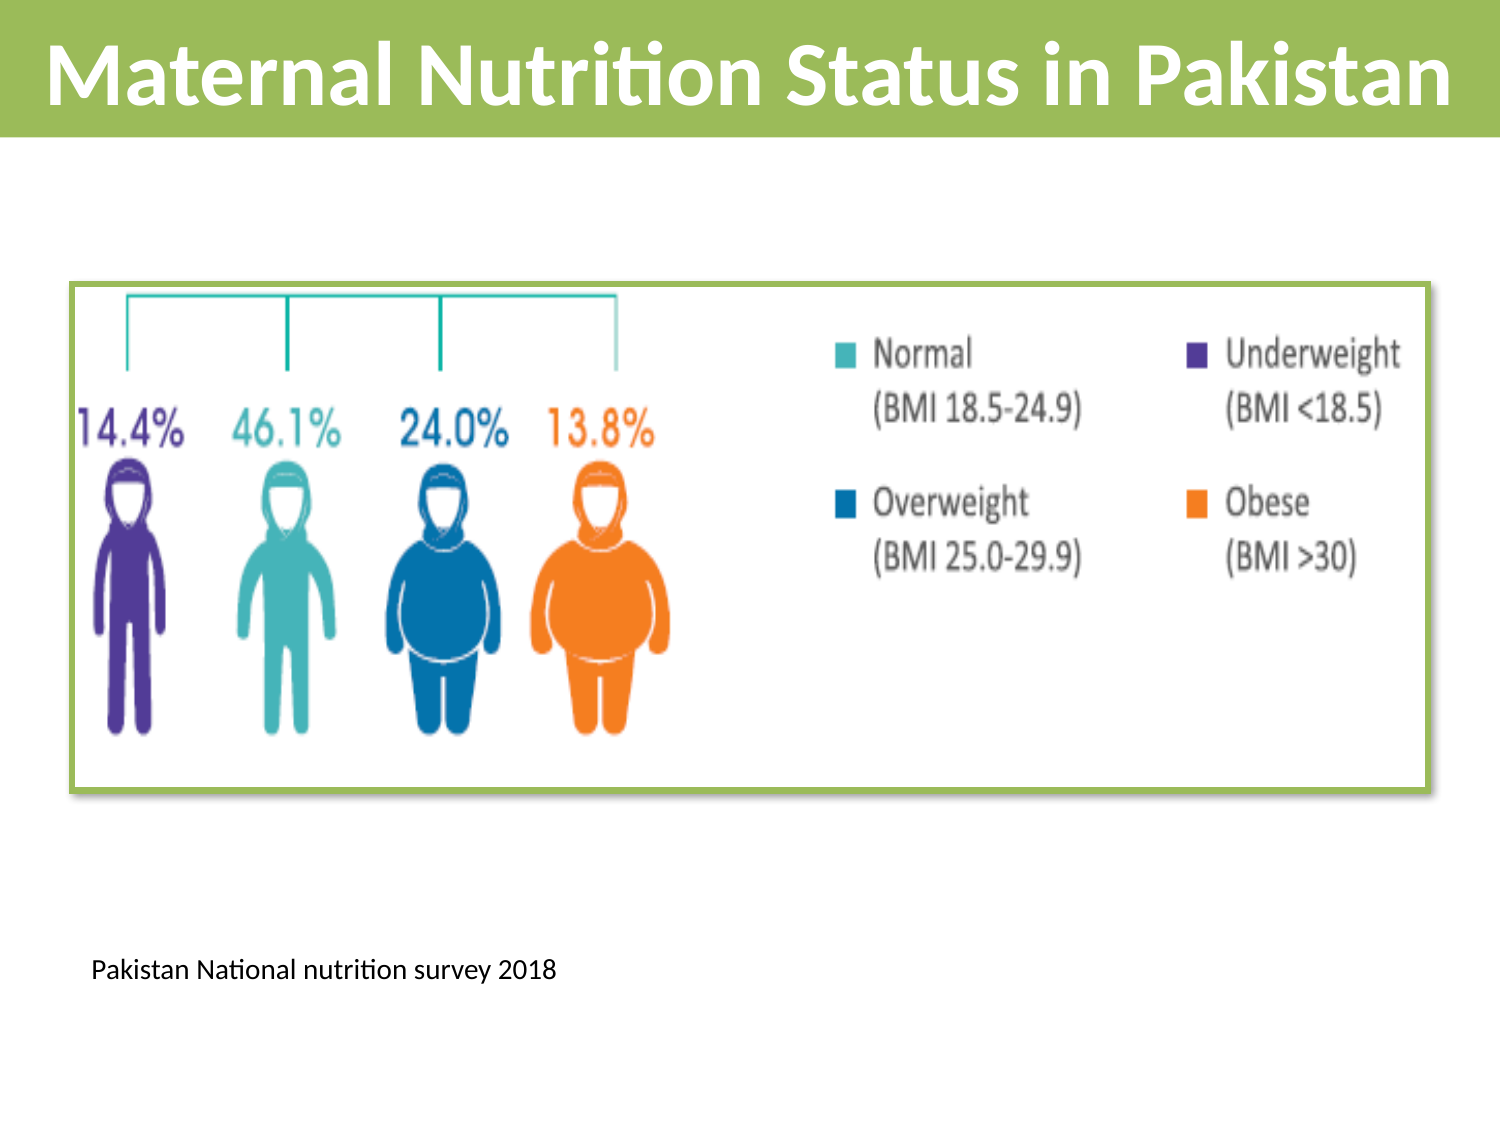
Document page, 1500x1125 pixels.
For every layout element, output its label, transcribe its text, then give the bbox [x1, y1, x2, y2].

picture [74, 287, 1426, 788]
text_box Pakistan National nutrition survey 2018 [76, 942, 710, 1006]
text_box Maternal Nutrition Status in Pakistan [0, 0, 1500, 138]
